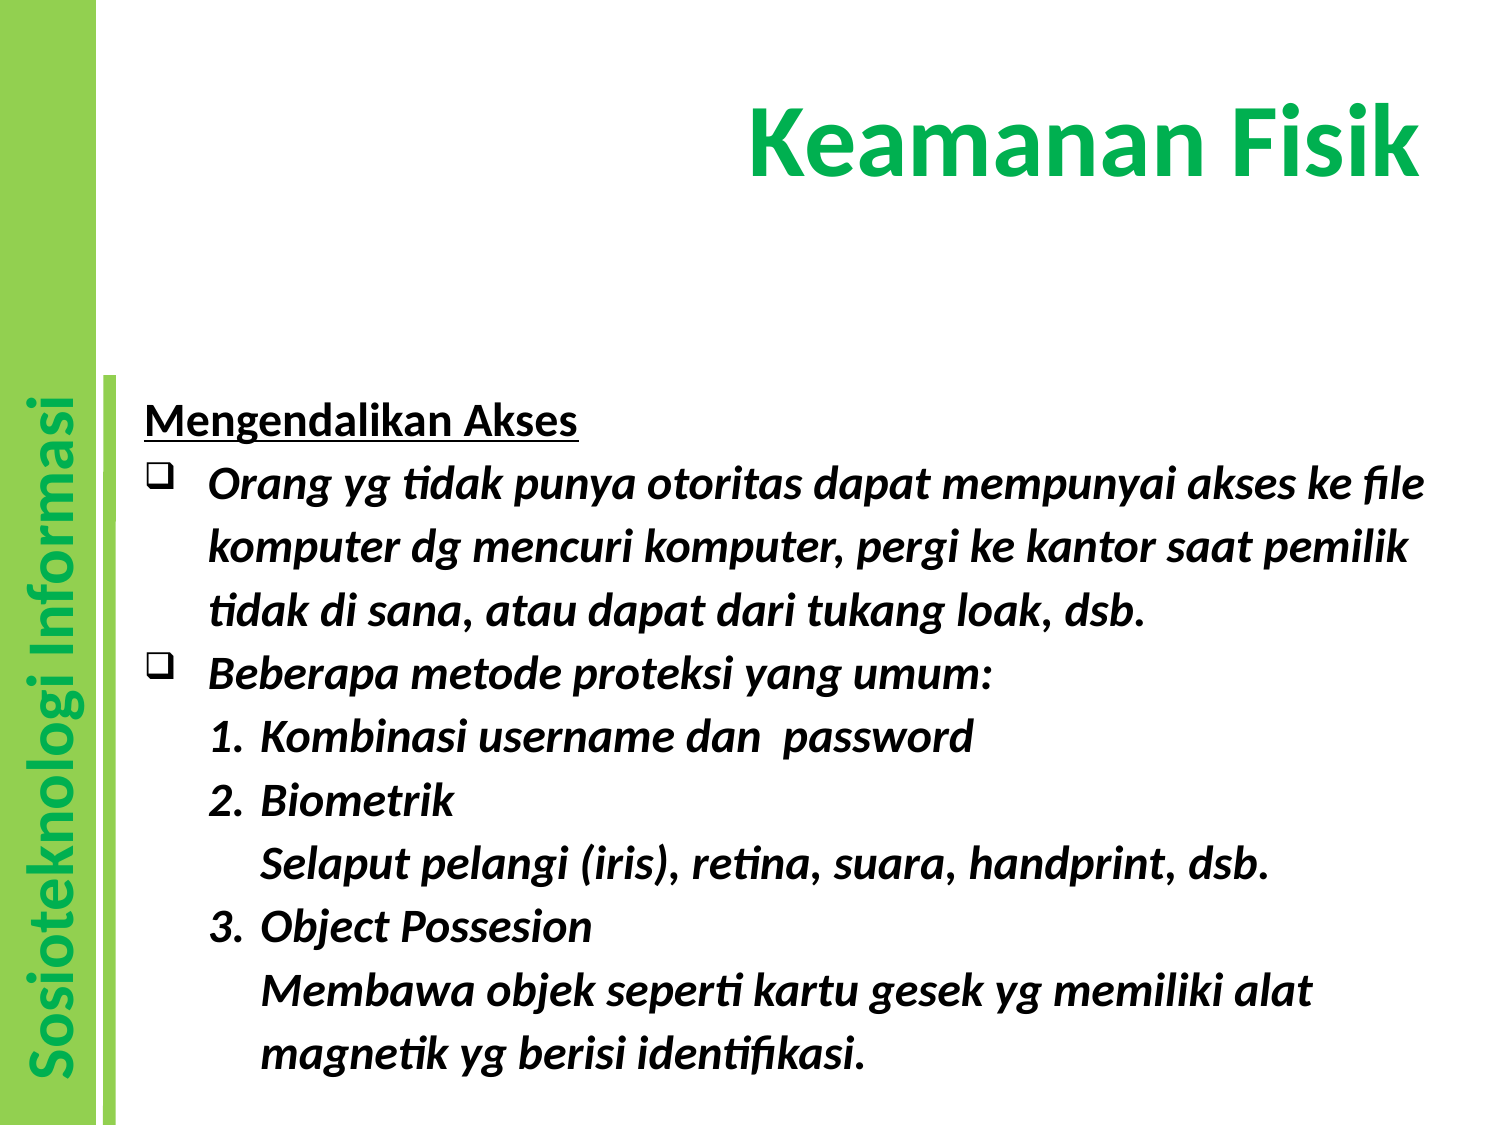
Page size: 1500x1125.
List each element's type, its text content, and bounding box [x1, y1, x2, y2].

text_box Mengendalikan Akses Orang yg tidak punya otoritas dapat mempunyai akses ke file komputer dg mencuri komputer, pergi ke kantor saat pemilik tidak di sana, atau dapat dari tukang loak, dsb. Beberapa metode proteksi yang umum: Kombinasi username dan password Biometrik Selaput pelangi (iris), retina, suara, handprint, dsb. Object Possesion Membawa objek seperti kartu gesek yg memiliki alat magnetik yg berisi identifikasi. [128, 375, 1465, 1090]
title Keamanan Fisik [93, 58, 1437, 211]
